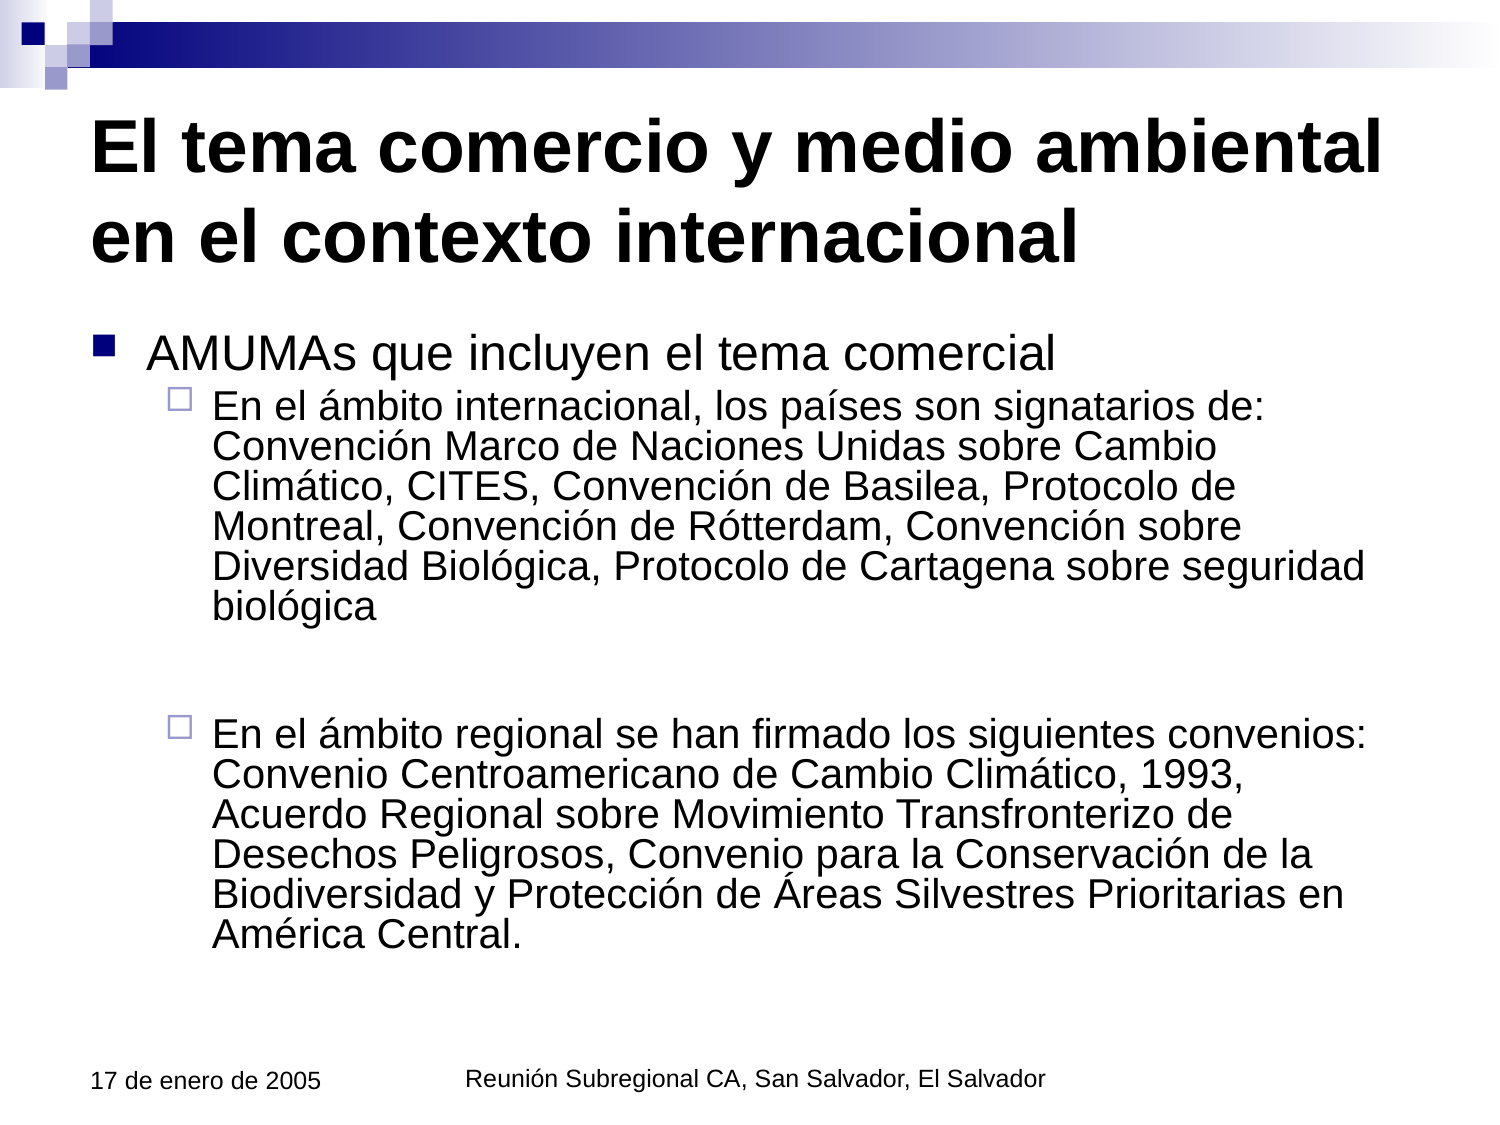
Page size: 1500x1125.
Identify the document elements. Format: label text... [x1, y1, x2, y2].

footer Reunión Subregional CA, San Salvador, El Salvador [449, 1024, 1063, 1101]
list AMUMAs que incluyen el tema comercial En el ámbito internacional, los países son signatarios de: Convención Marco de Naciones Unidas sobre Cambio Climático, CITES, Convención de Basilea, Protocolo de Montreal, Convención de Rótterdam, Convención sobre Diversidad Biológica, Protocolo de Cartagena sobre seguridad biológica En el ámbito regional se han firmado los siguientes convenios: Convenio Centroamericano de Cambio Climático, 1993, Acuerdo Regional sobre Movimiento Transfronterizo de Desechos Peligrosos, Convenio para la Conservación de la Biodiversidad y Protección de Áreas Silvestres Prioritarias en América Central. [74, 324, 1426, 963]
slide_number 17 de enero de 2005 [74, 1024, 426, 1103]
title El tema comercio y medio ambiental en el contexto internacional [74, 74, 1426, 301]
